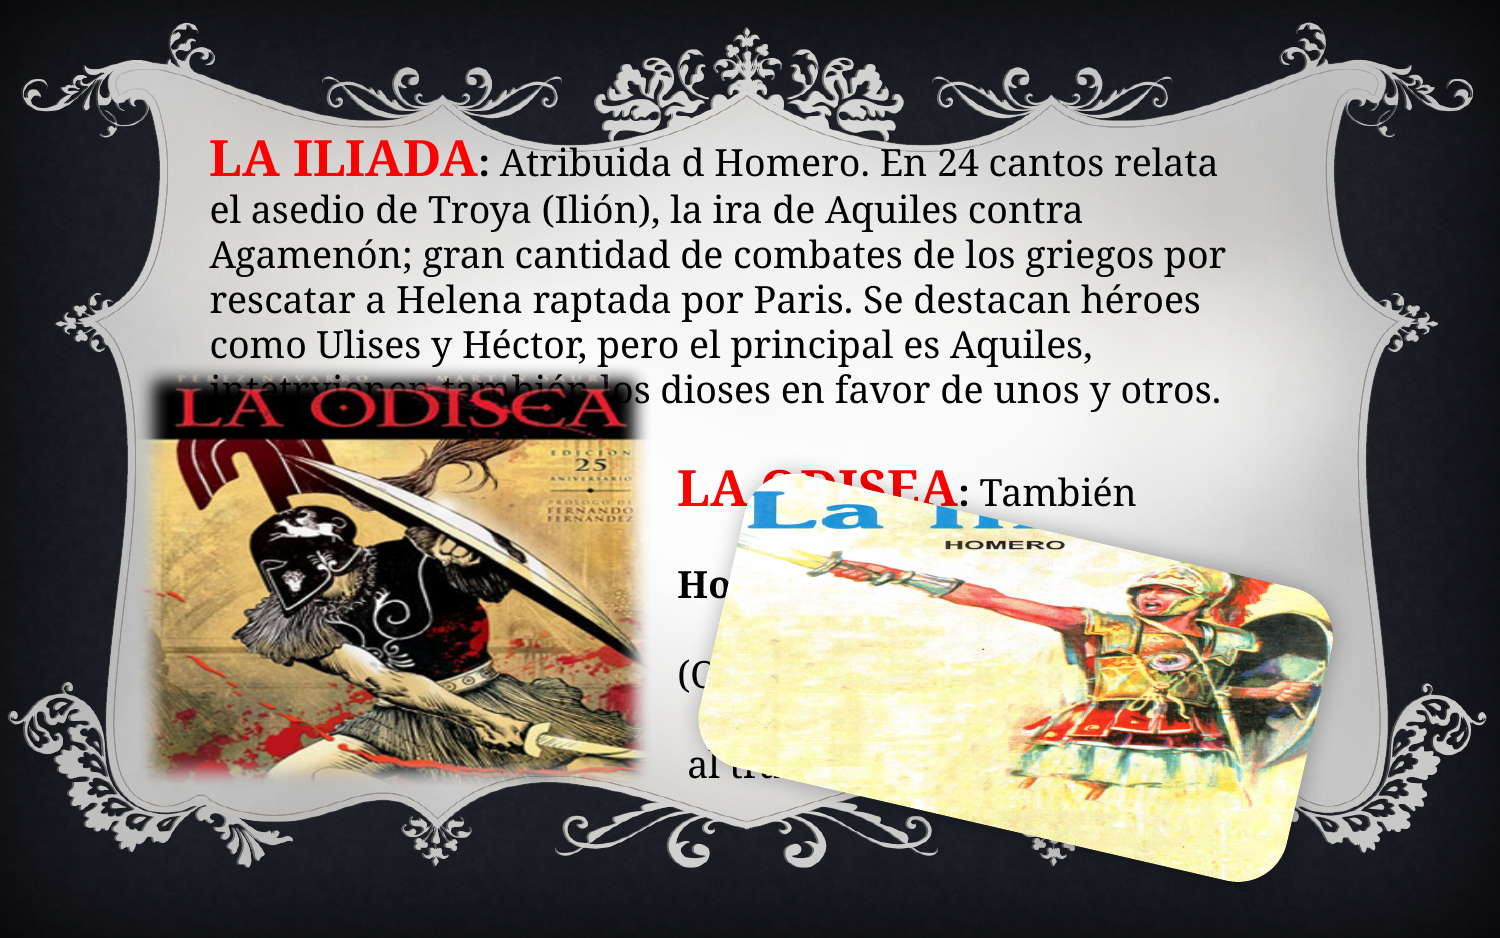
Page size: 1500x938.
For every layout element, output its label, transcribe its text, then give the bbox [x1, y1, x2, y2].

text_box LA ILIADA: Atribuida d Homero. En 24 cantos relata el asedio de Troya (Ilión), la ira de Aquiles contra Agamenón; gran cantidad de combates de los griegos por rescatar a Helena raptada por Paris. Se destacan héroes como Ulises y Héctor, pero el principal es Aquiles, intetrvienen también los dioses en favor de unos y otros. LA ODISEA: También atribuida a Homero, narra las aventuras de Ulises (Odiseo) después de la guerra de Troya al tratar de llegar a Ítaca. [194, 118, 1270, 794]
picture [0, 0, 1500, 938]
